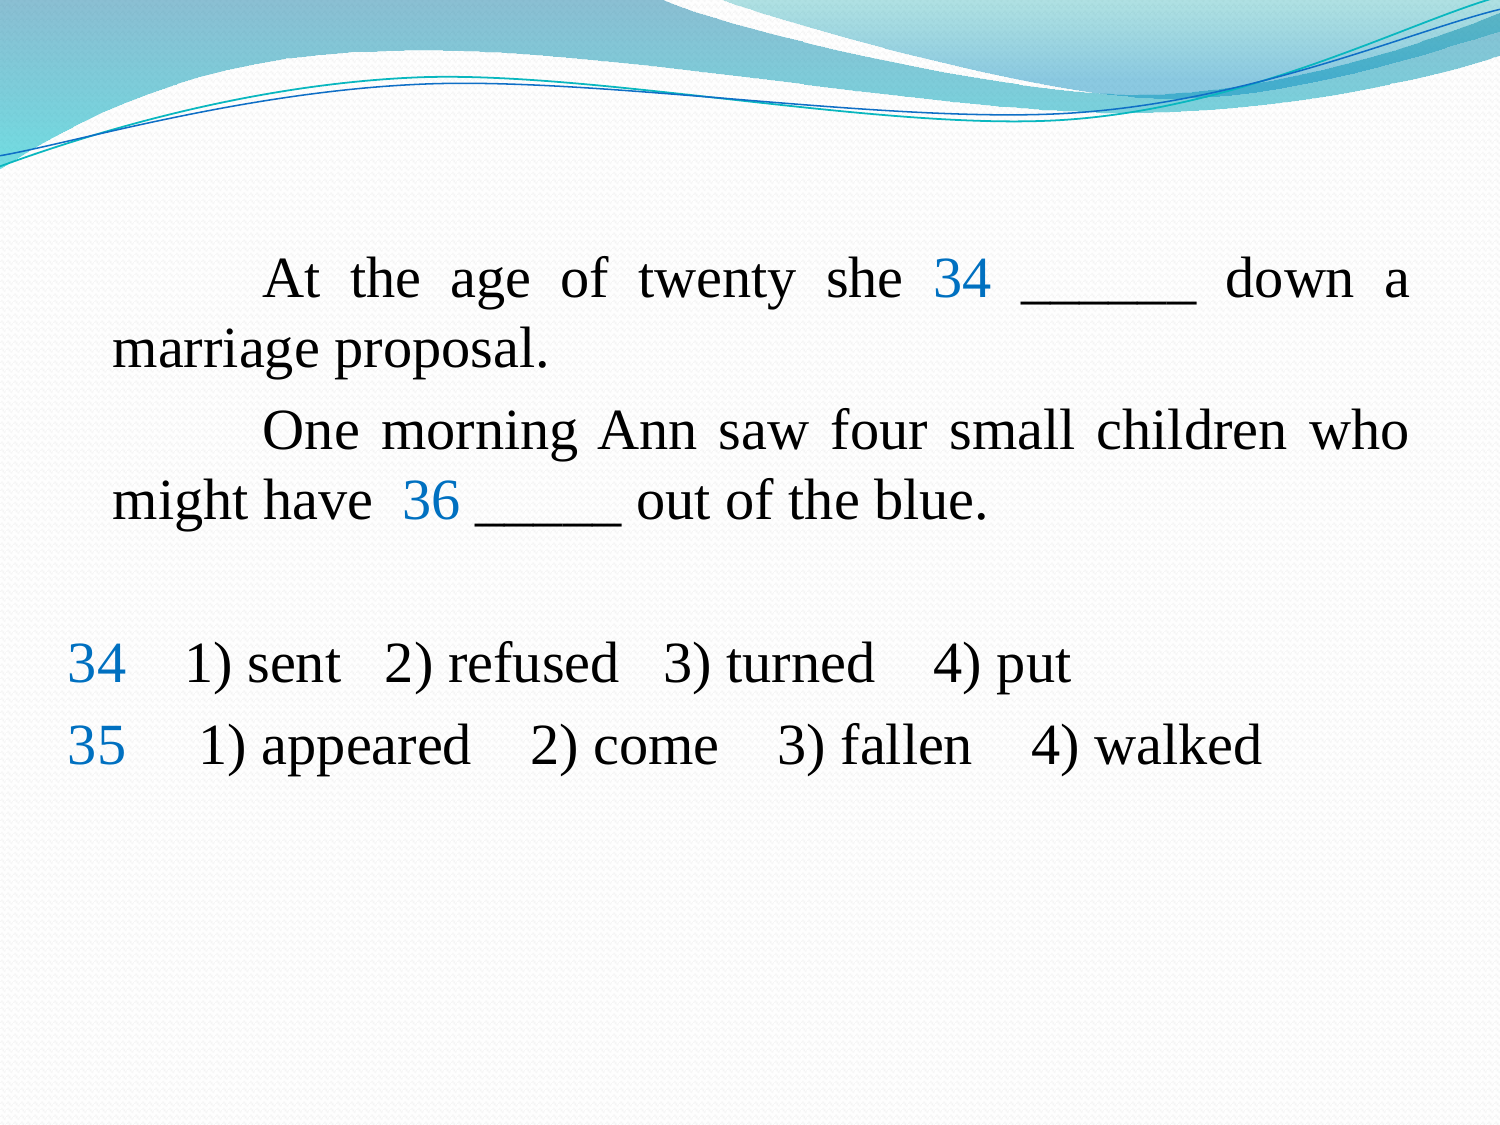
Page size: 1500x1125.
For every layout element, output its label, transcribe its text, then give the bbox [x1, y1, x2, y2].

list At the age of twenty she 34 ______ down a marriage proposal. One morning Ann saw four small children who might have 36 _____ out of the blue. 34 1) sent 2) refused 3) turned 4) put 35 1) appeared 2) come 3) fallen 4) walked [53, 231, 1425, 1038]
